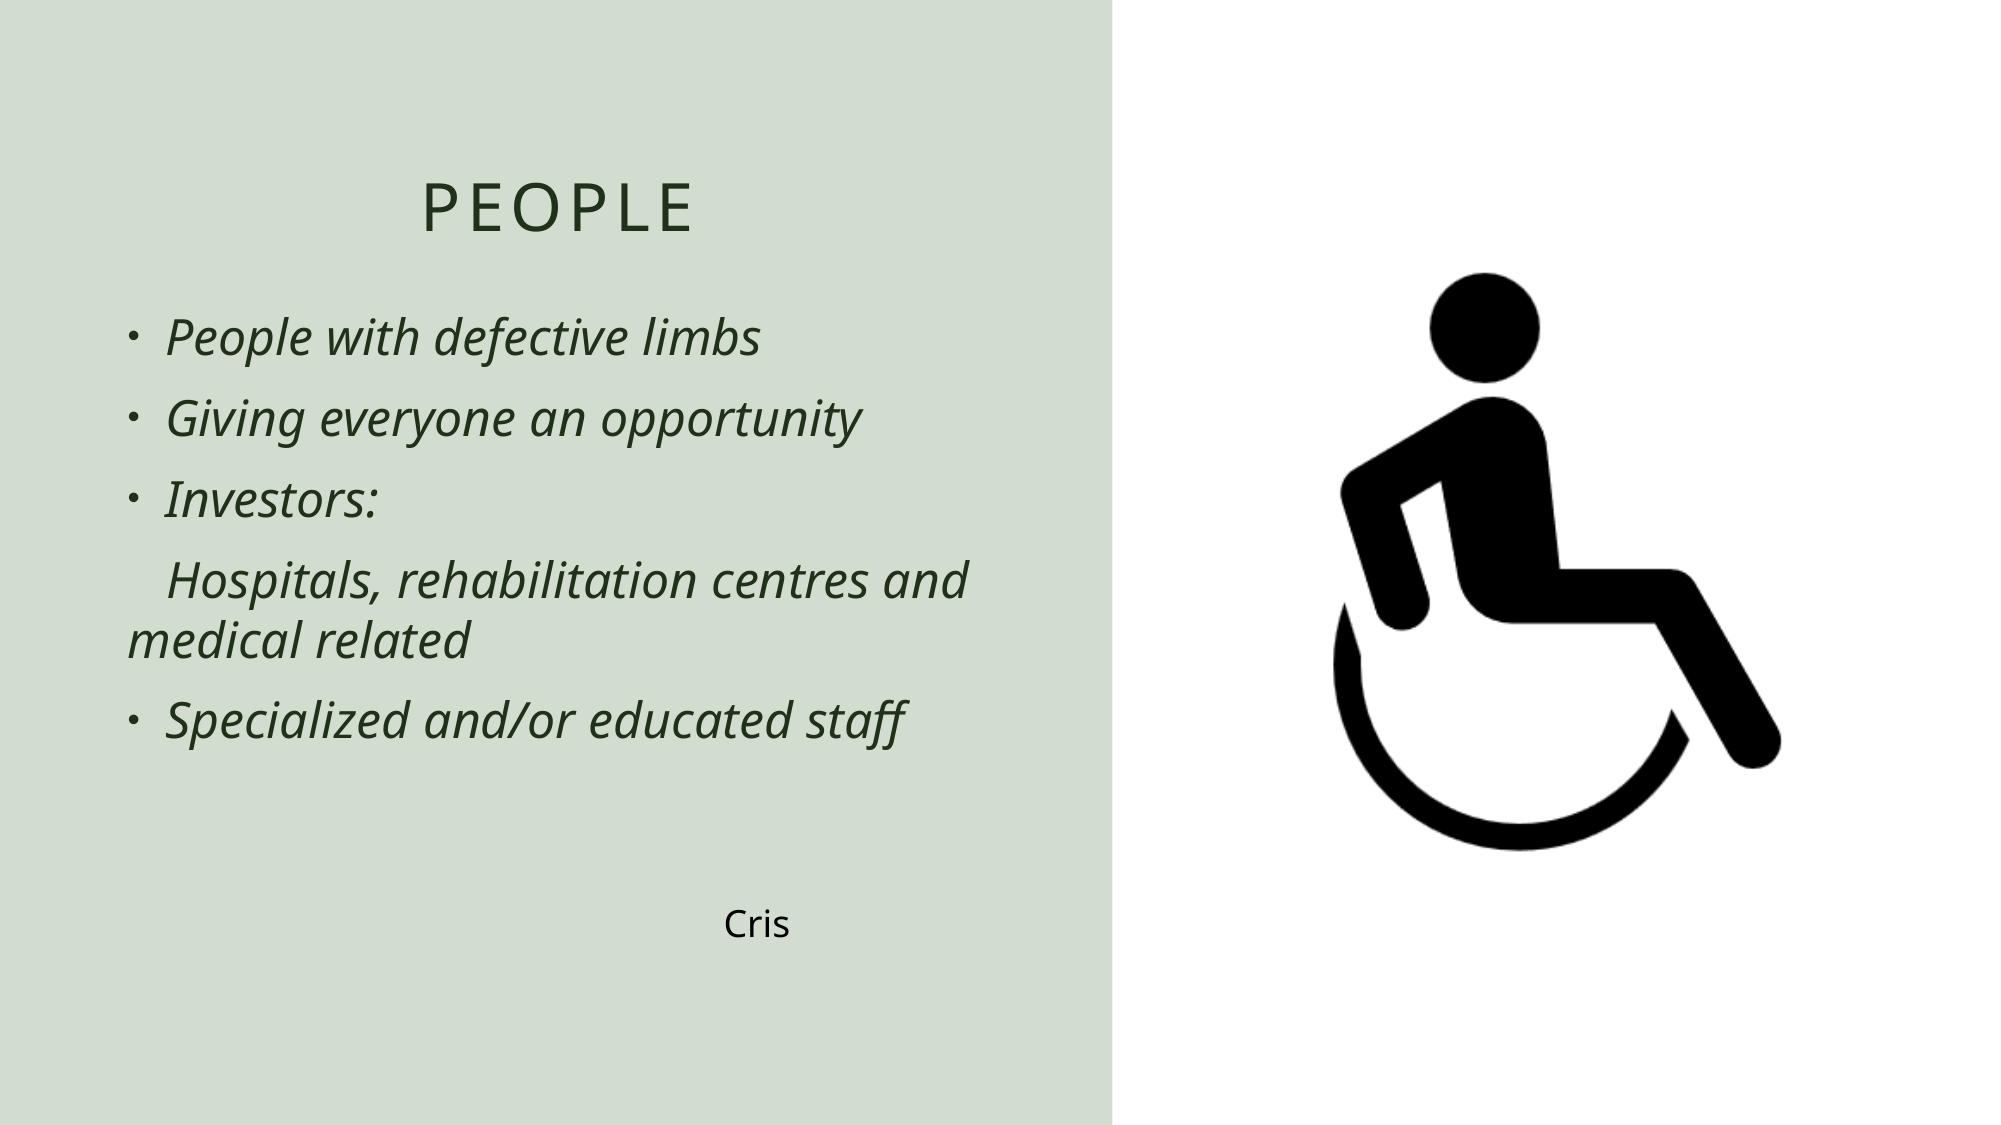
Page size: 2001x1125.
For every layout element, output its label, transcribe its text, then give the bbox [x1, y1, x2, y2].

title People [114, 39, 1000, 253]
text_box Cris [708, 892, 942, 953]
list People with defective limbs Giving everyone an opportunity Investors: Hospitals, rehabilitation centres and medical related Specialized and/or educated staff [112, 298, 1013, 1037]
text_box [0, 0, 1113, 1125]
picture [1227, 232, 1888, 893]
text_box [1113, 0, 2000, 1125]
